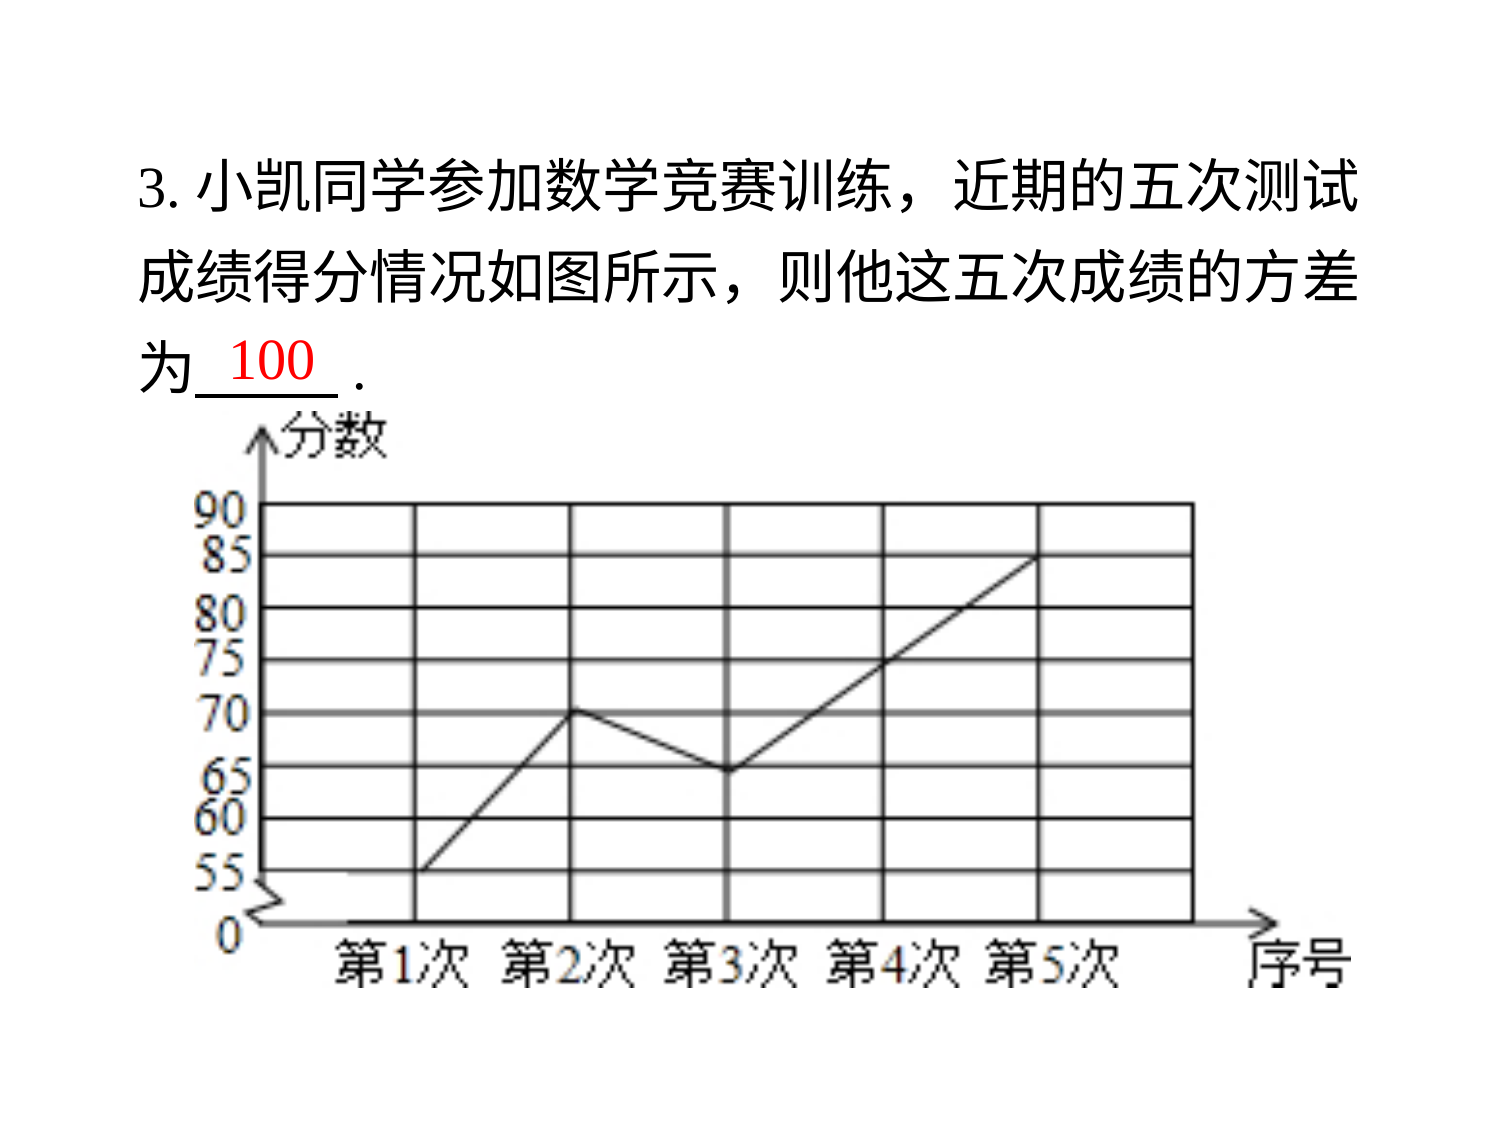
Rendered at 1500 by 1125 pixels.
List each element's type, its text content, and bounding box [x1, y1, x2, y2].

text_box 3.小凯同学参加数学竞赛训练，近期的五次测试成绩得分情况如图所示，则他这五次成绩的方差 为 . [122, 121, 1385, 409]
text_box 100 [213, 314, 350, 399]
picture [194, 411, 1351, 988]
